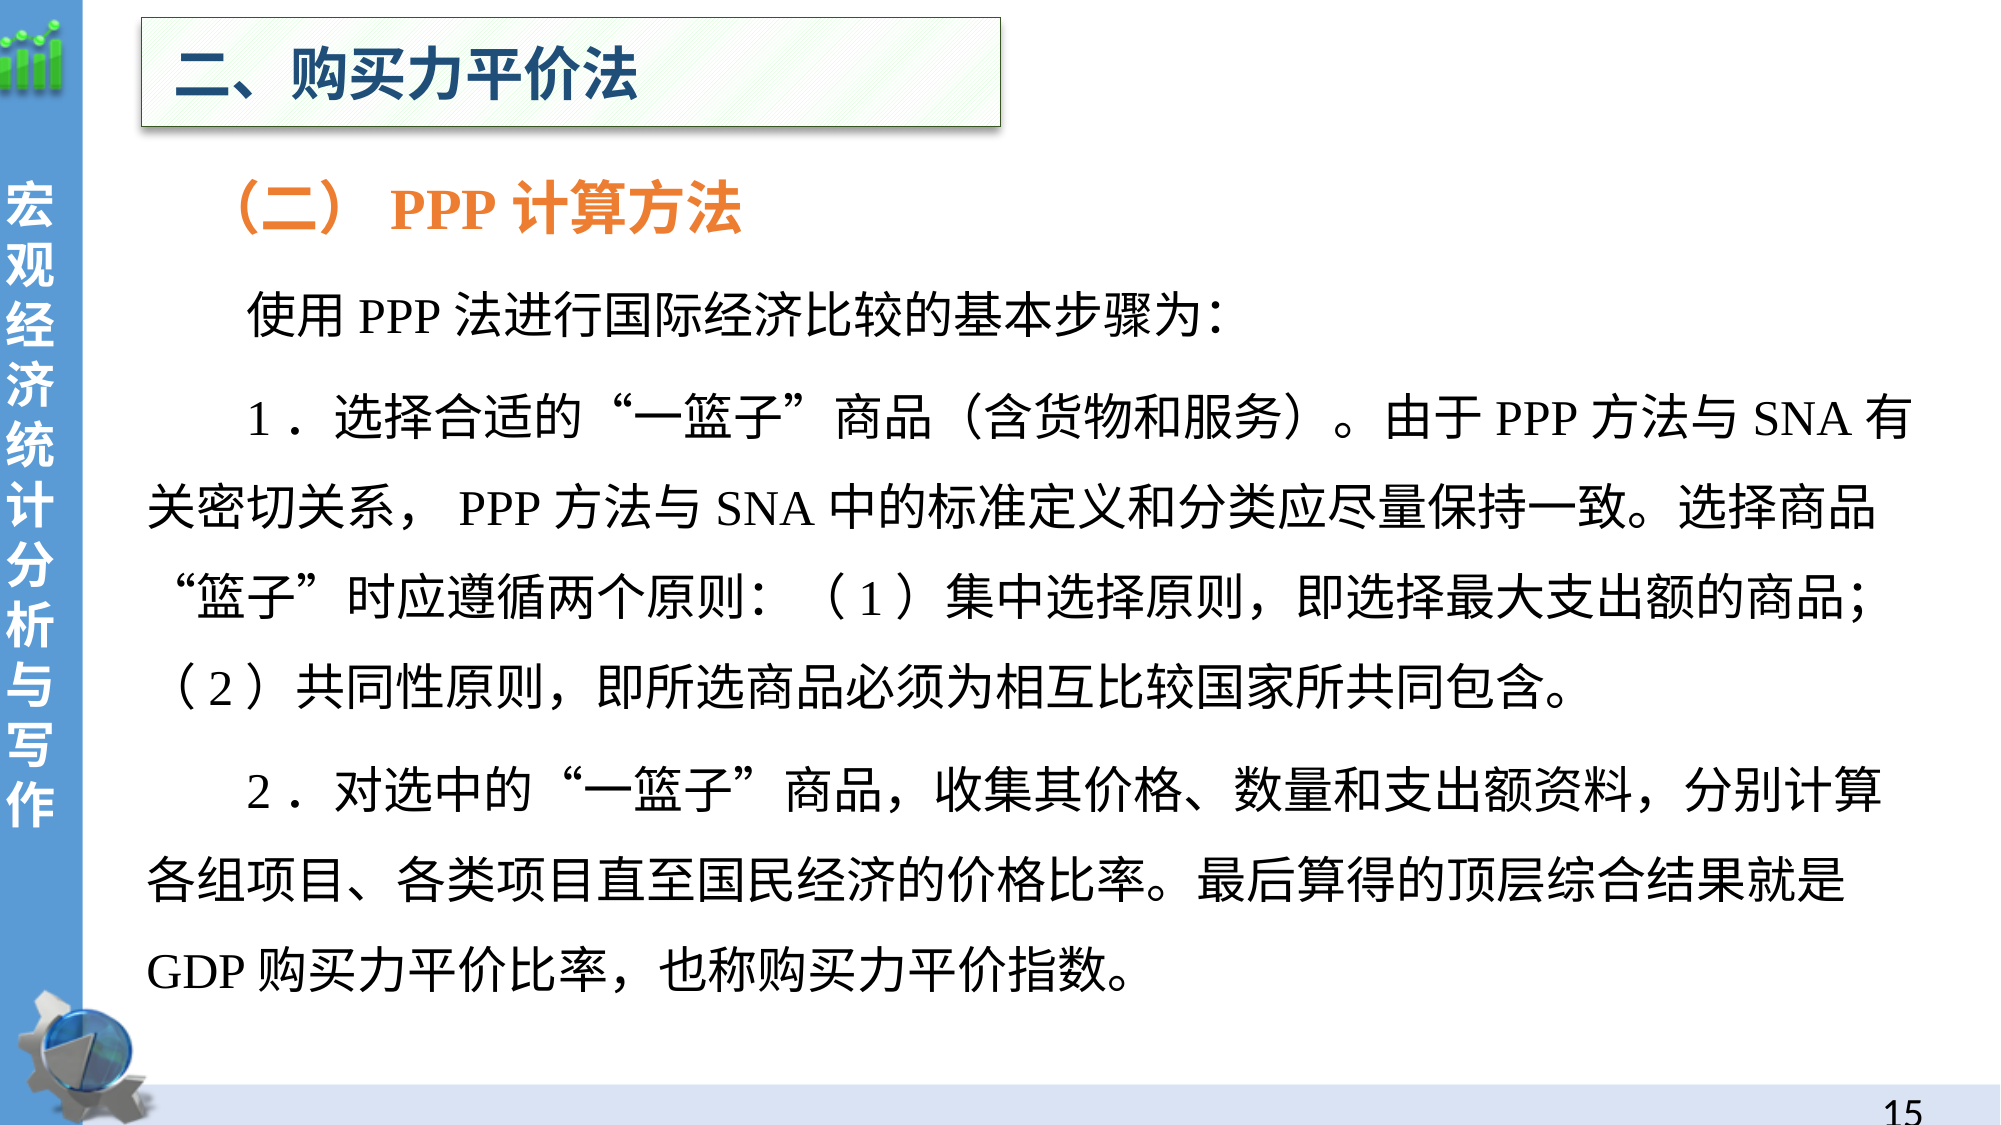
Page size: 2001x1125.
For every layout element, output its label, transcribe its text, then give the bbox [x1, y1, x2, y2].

picture [0, 0, 2001, 1125]
text_box 二、购买力平价法 [141, 17, 1000, 127]
slide_number 14 [1786, 1085, 1940, 1125]
list （二）PPP计算方法 使用PPP法进行国际经济比较的基本步骤为： 1．选择合适的“一篮子”商品（含货物和服务）。由于PPP方法与SNA有关密切关系，PPP方法与SNA中的标准定义和分类应尽量保持一致。选择商品“篮子”时应遵循两个原则：（1）集中选择原则，即选择最大支出额的商品；（2）共同性原则，即所选商品必须为相互比较国家所共同包含。 2．对选中的“一篮子”商品，收集其价格、数量和支出额资料，分别计算各组项目、各类项目直至国民经济的价格比率。最后算得的顶层综合结果就是GDP购买力平价比率，也称购买力平价指数。 [93, 149, 1942, 1073]
